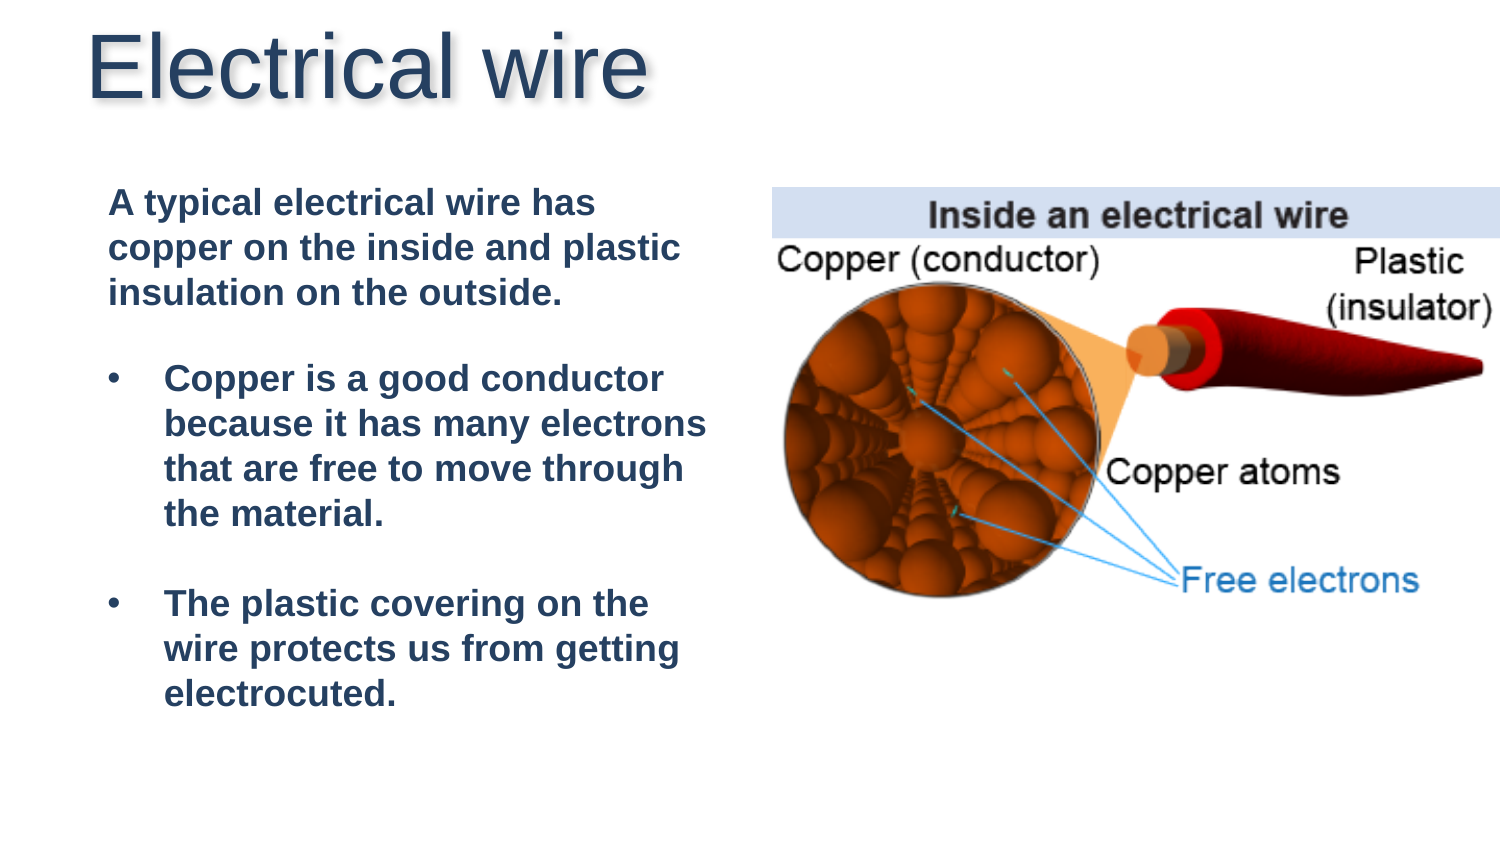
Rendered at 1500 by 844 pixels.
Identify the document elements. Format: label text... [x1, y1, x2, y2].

text_box Electrical wire [70, 0, 728, 206]
text_box Copper is a good conductor because it has many electrons that are free to move through the material. The plastic covering on the wire protects us from getting electrocuted. [92, 347, 735, 722]
text_box A typical electrical wire has copper on the inside and plastic insulation on the outside. [93, 170, 744, 320]
picture [772, 186, 1500, 607]
